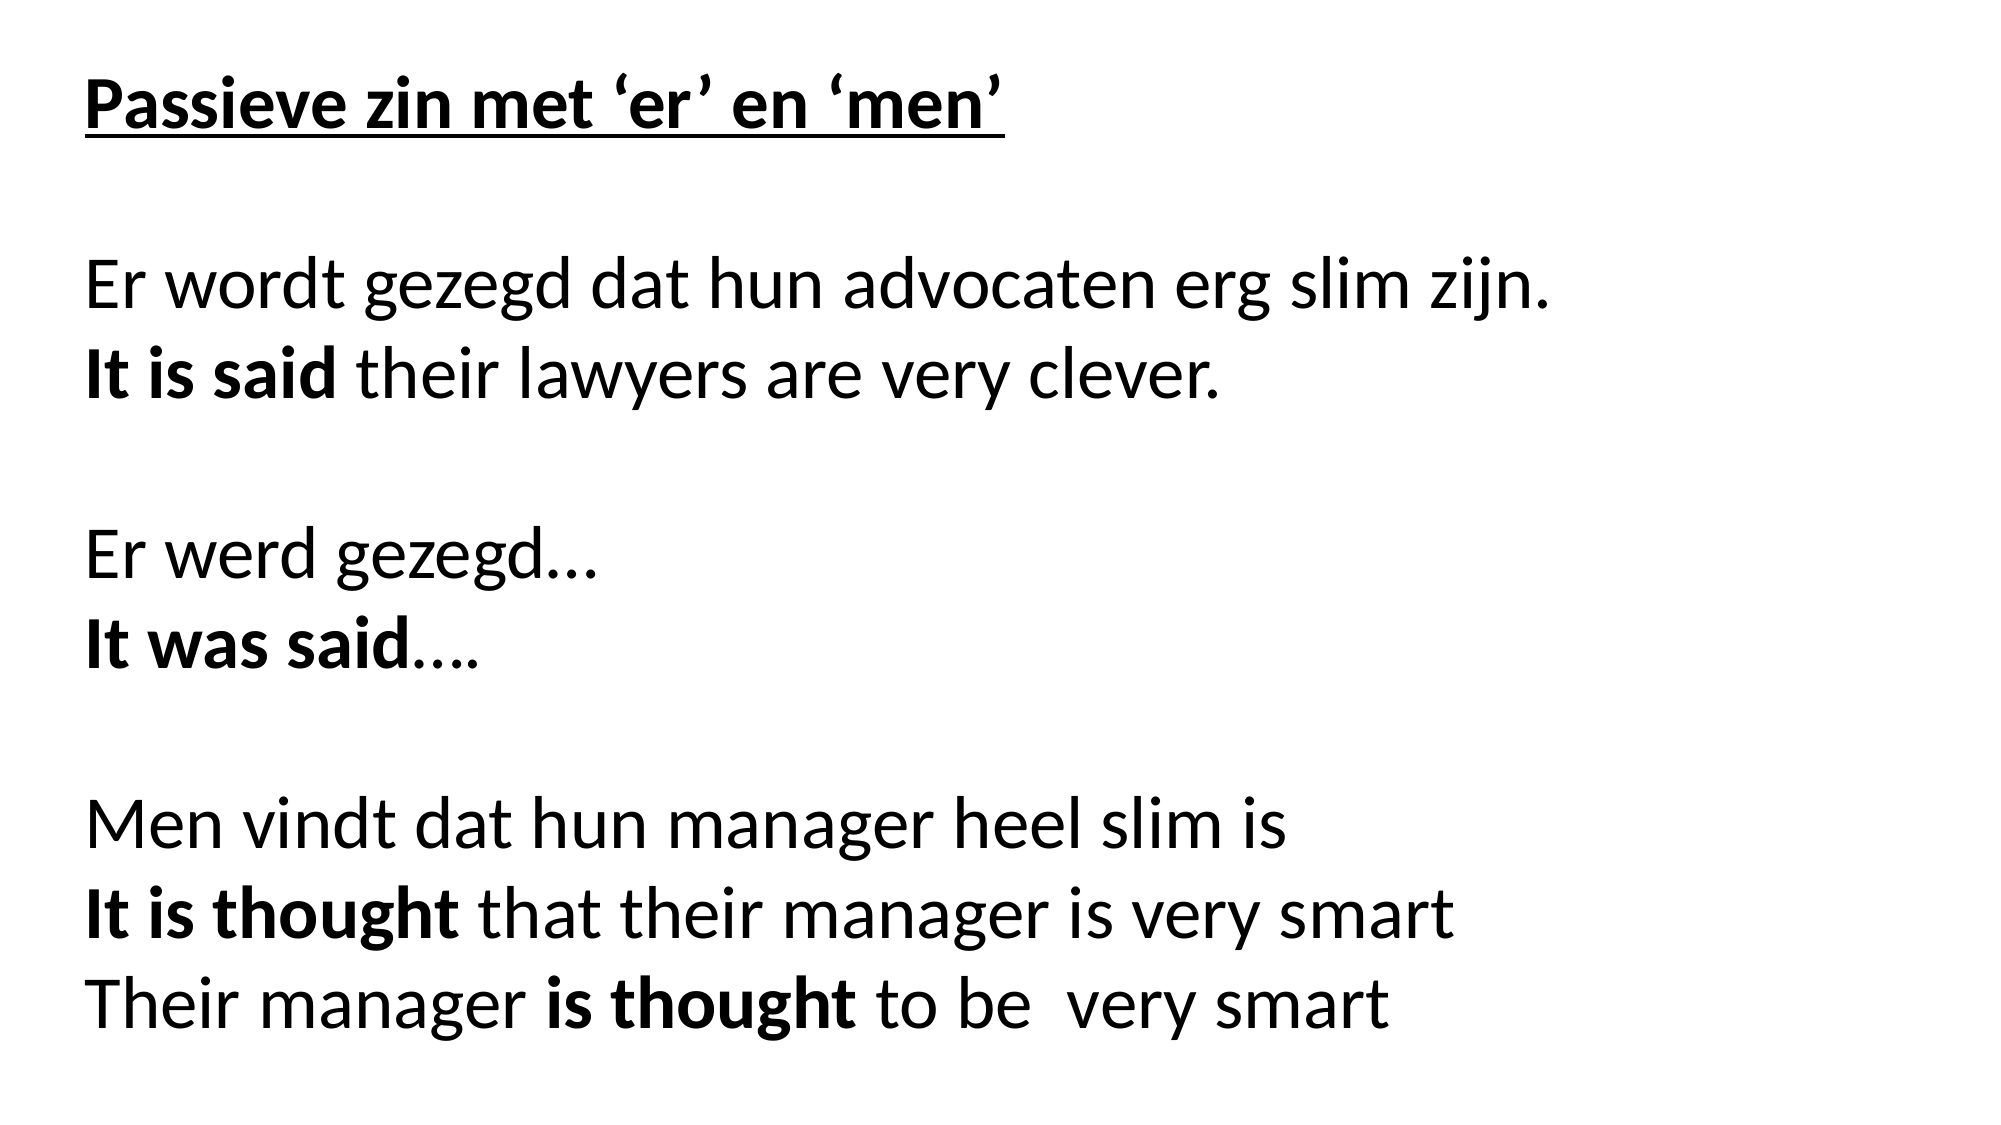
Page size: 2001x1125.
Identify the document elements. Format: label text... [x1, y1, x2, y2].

text_box Passieve zin met ‘er’ en ‘men’ Er wordt gezegd dat hun advocaten erg slim zijn. It is said their lawyers are very clever. Er werd gezegd… It was said…. Men vindt dat hun manager heel slim is It is thought that their manager is very smart Their manager is thought to be very smart [69, 46, 1653, 1052]
